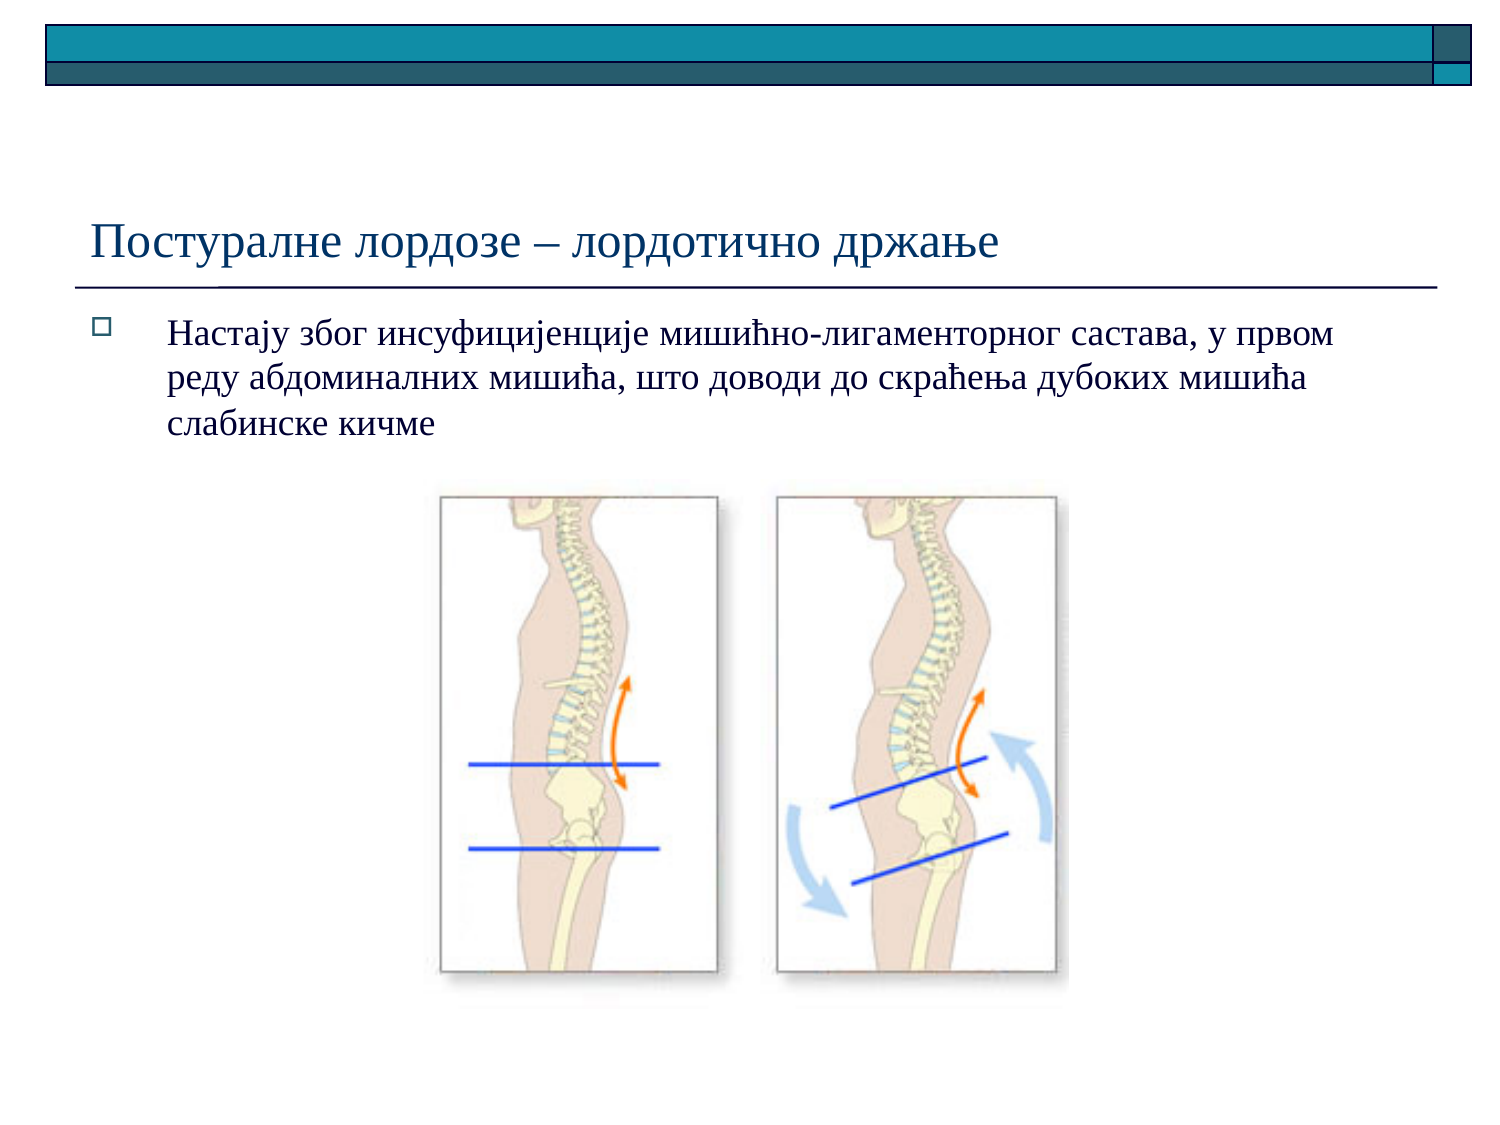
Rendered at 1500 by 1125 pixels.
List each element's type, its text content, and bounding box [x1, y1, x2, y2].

title Постуралне лордозе – лордотично држање [75, 87, 1425, 275]
list Настају због инсуфицијенције мишићно-лигаменторног састава, у првом реду абдоминалних мишића, што доводи до скраћења дубоких мишића слабинске кичме [75, 299, 1425, 1006]
picture [407, 479, 1070, 1009]
